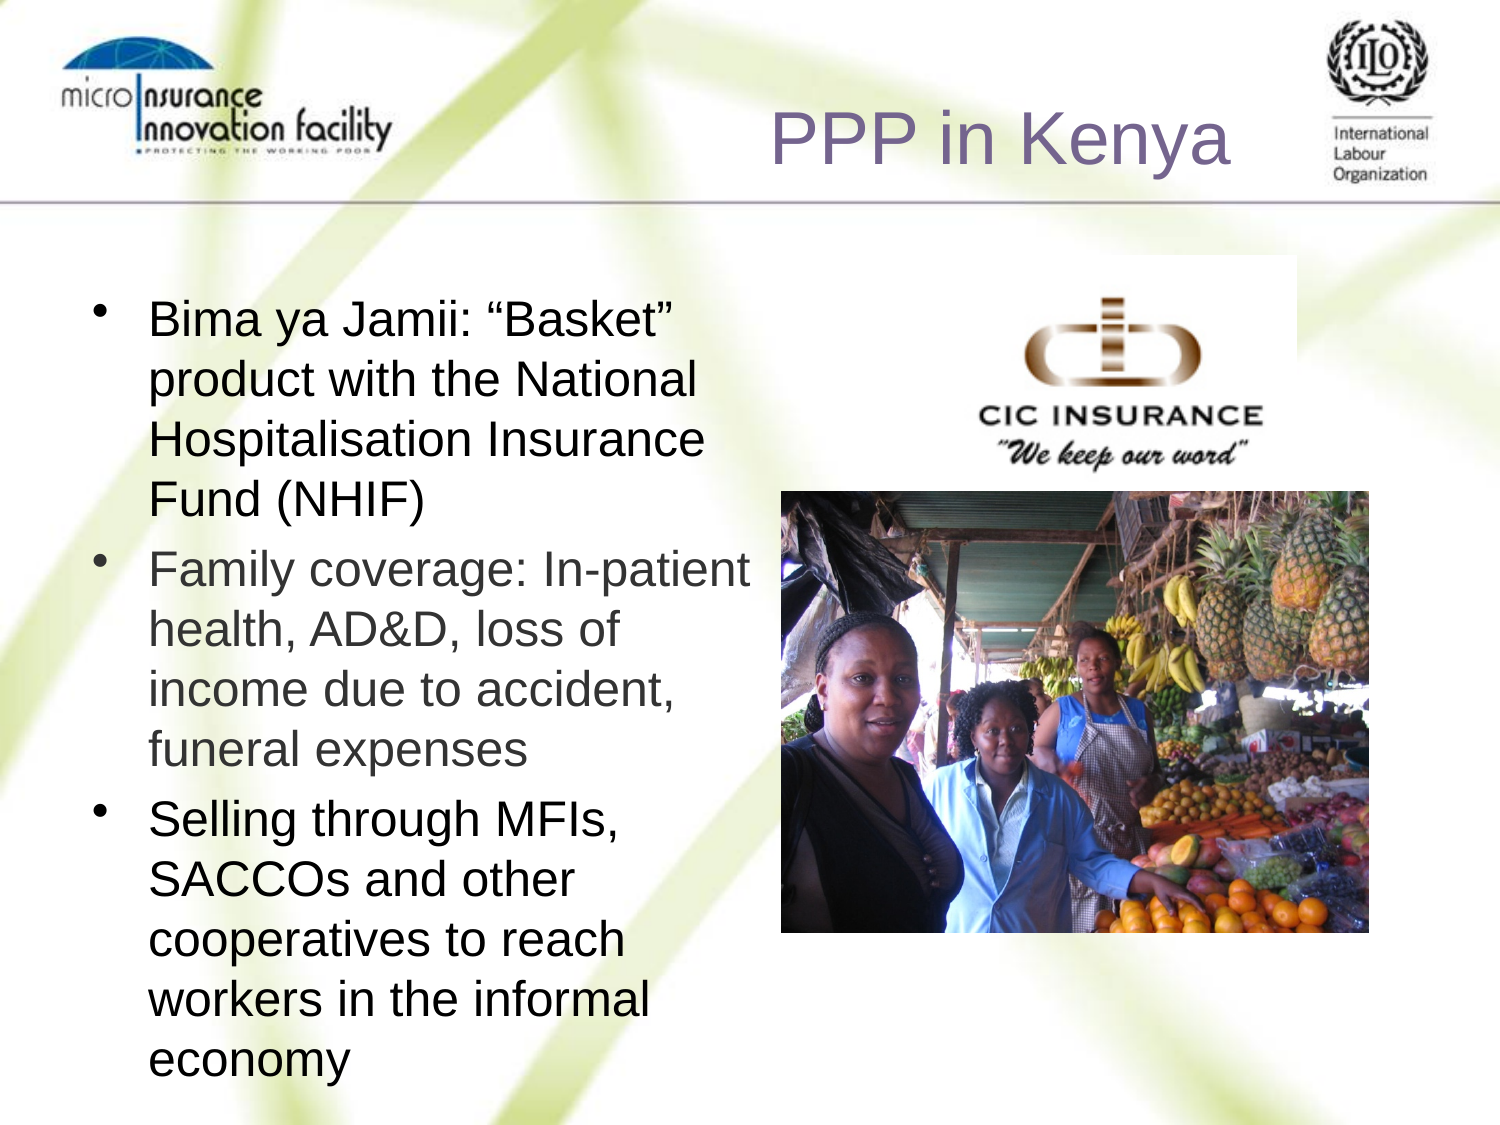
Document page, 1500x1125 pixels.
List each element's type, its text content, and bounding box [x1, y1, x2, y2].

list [780, 491, 1369, 934]
list Bima ya Jamii: “Basket” product with the National Hospitalisation Insurance Fund (NHIF) Family coverage: In-patient health, AD&D, loss of income due to accident, funeral expenses Selling through MFIs, SACCOs and other cooperatives to reach workers in the informal economy [76, 278, 786, 1048]
title PPP in Kenya [419, 54, 1247, 215]
picture [0, 0, 1500, 1125]
